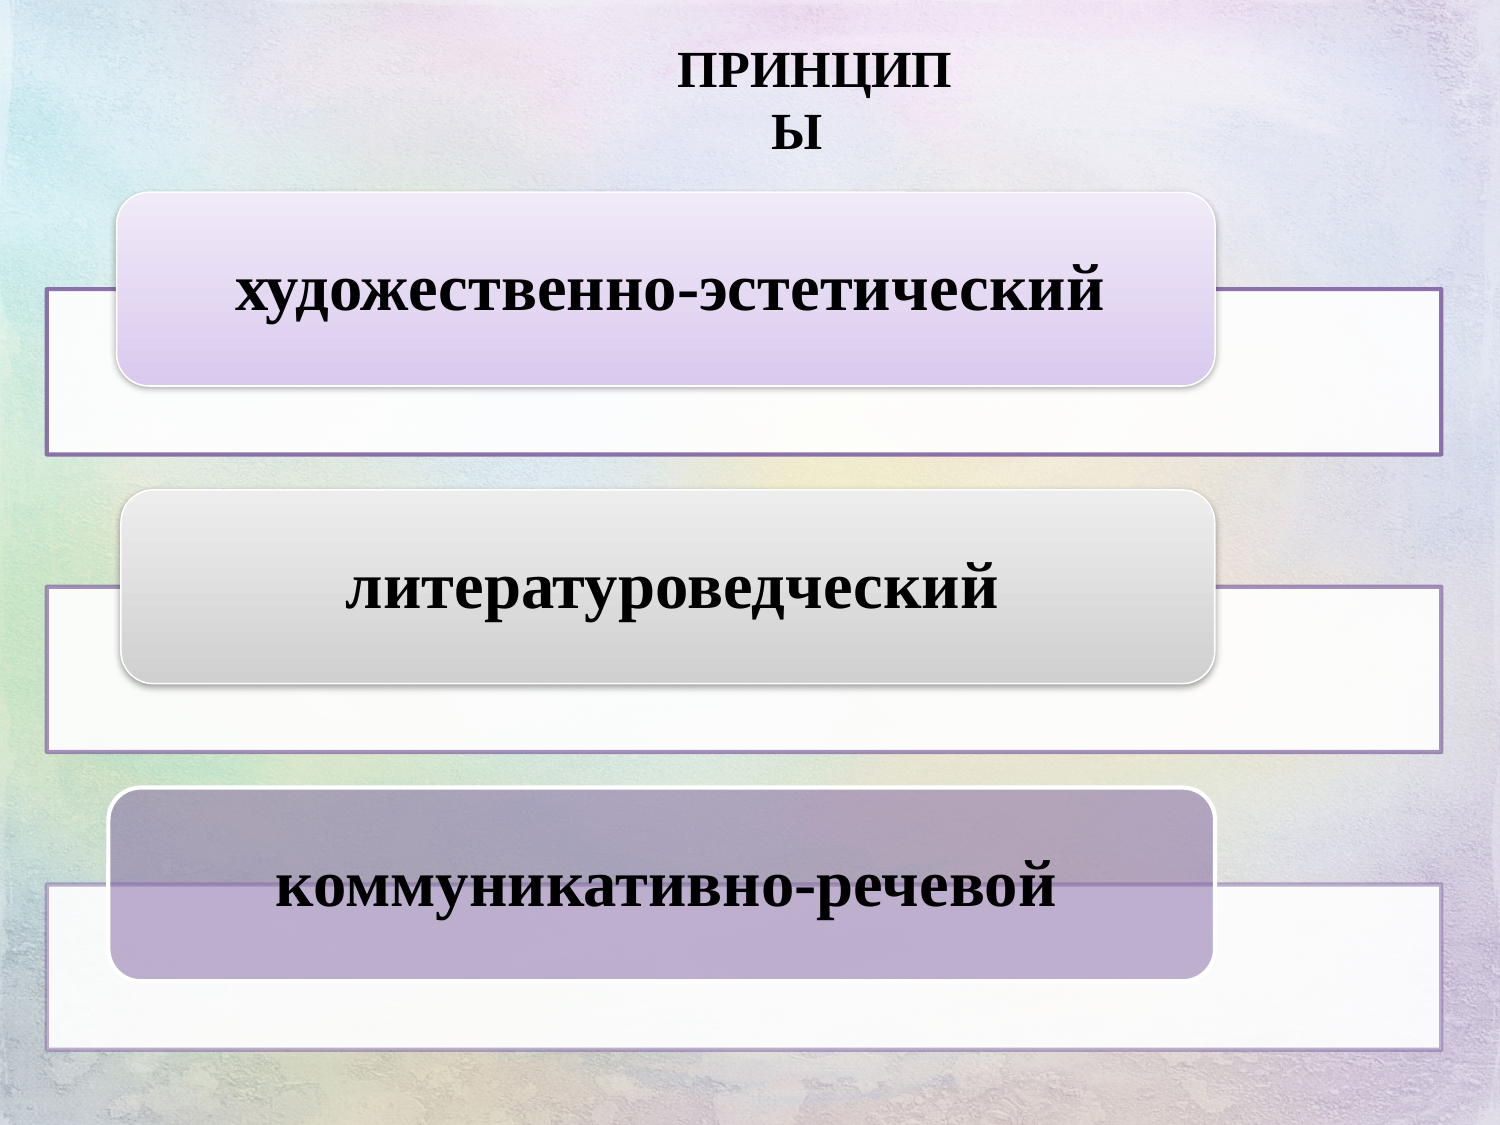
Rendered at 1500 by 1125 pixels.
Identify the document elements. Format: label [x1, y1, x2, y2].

picture [0, 0, 1500, 1125]
text_box [46, 187, 1442, 1055]
